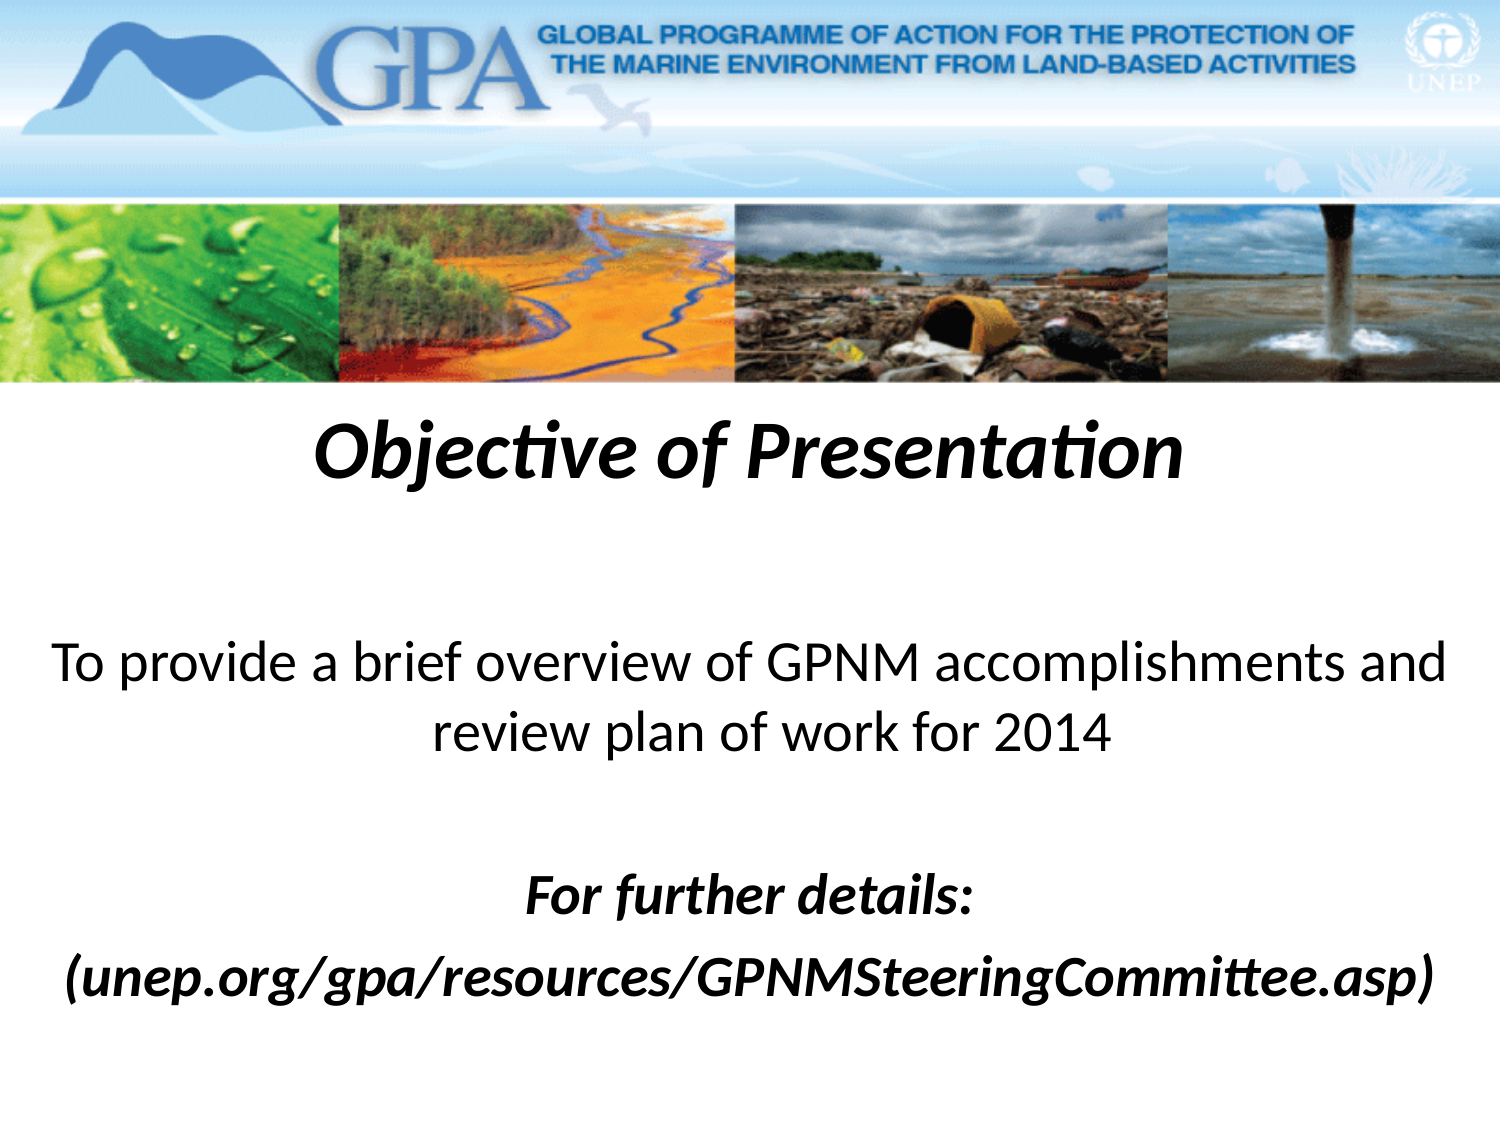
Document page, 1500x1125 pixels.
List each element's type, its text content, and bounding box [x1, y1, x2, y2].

picture [0, 0, 1500, 388]
subtitle Objective of Presentation To provide a brief overview of GPNM accomplishments and review plan of work for 2014 For further details: (unep.org/gpa/resources/GPNMSteeringCommittee.asp) [0, 395, 1500, 1063]
